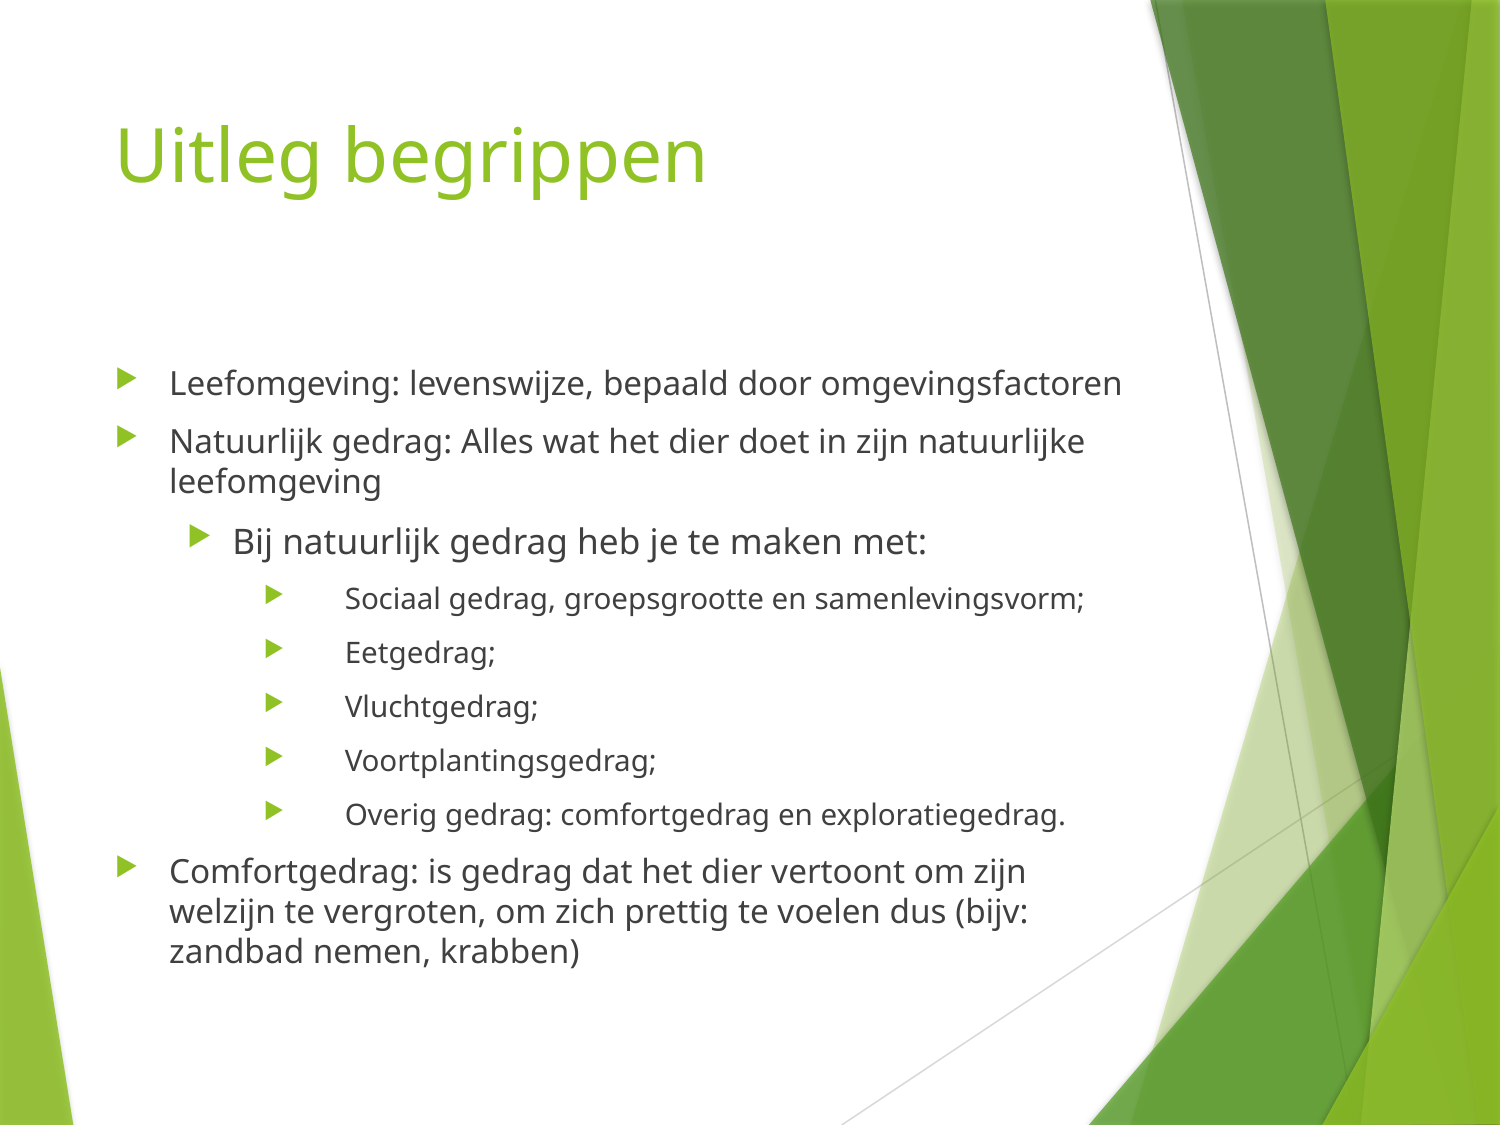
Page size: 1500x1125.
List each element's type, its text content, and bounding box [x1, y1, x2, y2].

list Leefomgeving: levenswijze, bepaald door omgevingsfactoren Natuurlijk gedrag: Alles wat het dier doet in zijn natuurlijke leefomgeving Bij natuurlijk gedrag heb je te maken met: Sociaal gedrag, groepsgrootte en samenlevingsvorm; Eetgedrag; Vluchtgedrag; Voortplantingsgedrag; Overig gedrag: comfortgedrag en exploratiegedrag. Comfortgedrag: is gedrag dat het dier vertoont om zijn welzijn te vergroten, om zich prettig te voelen dus (bijv: zandbad nemen, krabben) [99, 354, 1142, 992]
title Uitleg begrippen [99, 99, 1142, 317]
